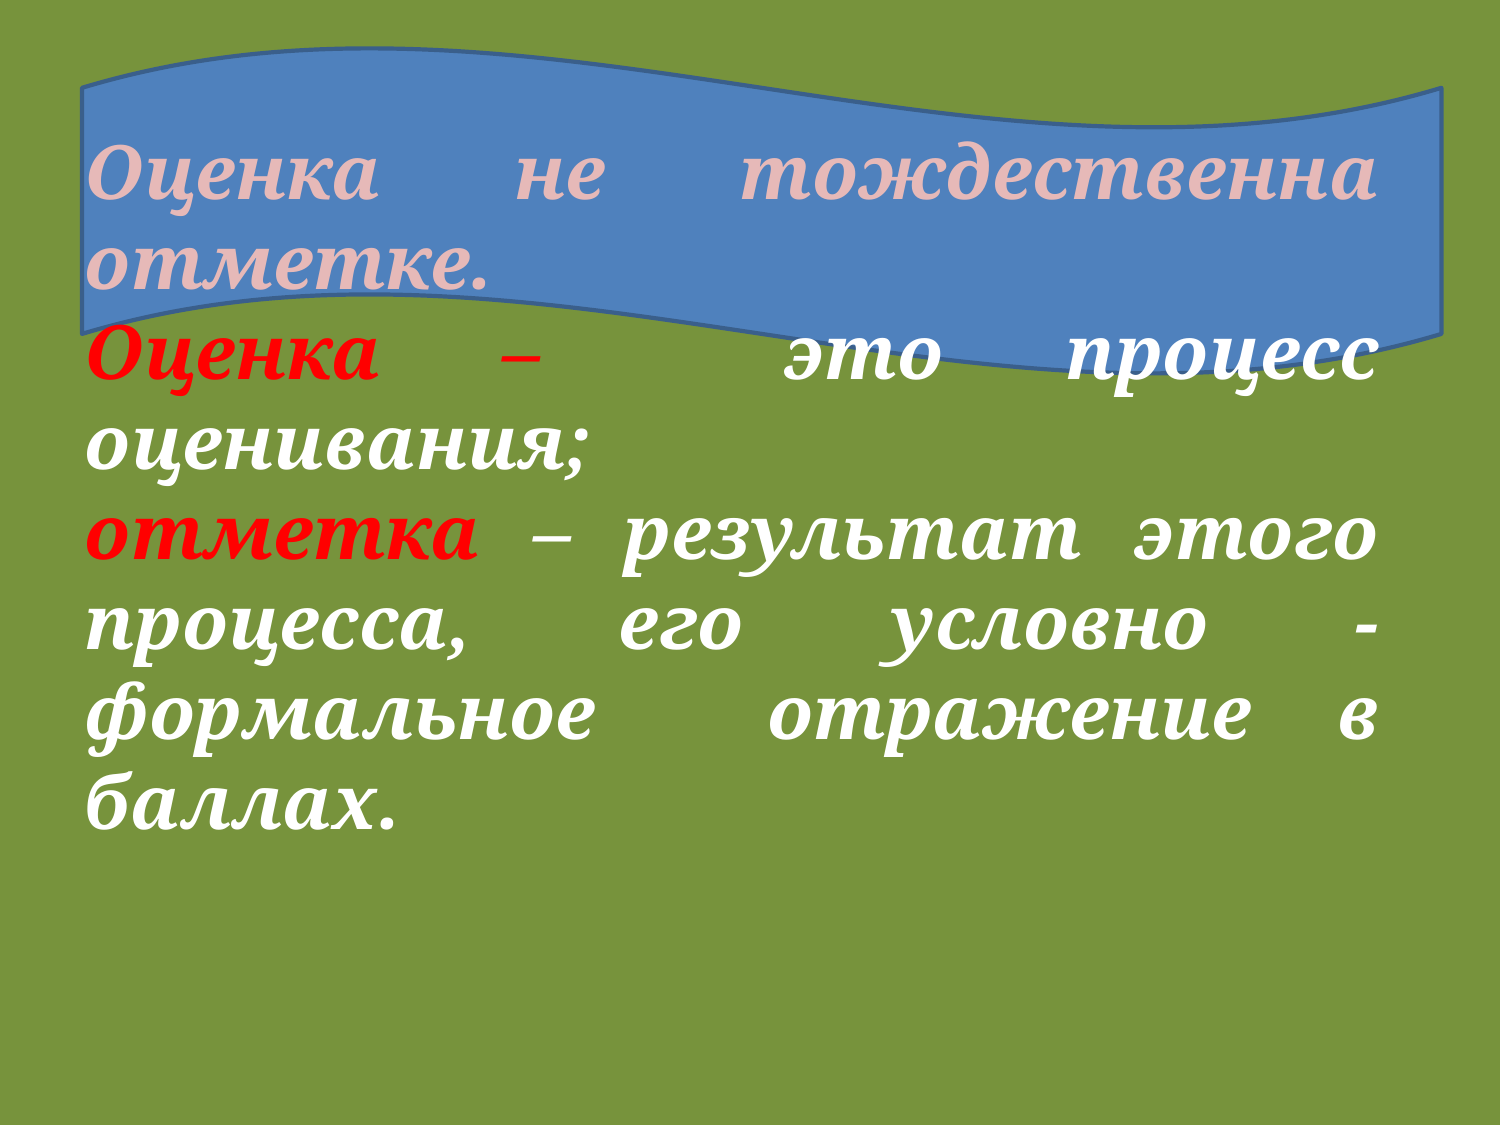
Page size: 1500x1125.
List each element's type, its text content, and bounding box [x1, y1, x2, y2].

text_box [79, 46, 998, 117]
text_box [1292, 85, 1444, 349]
text_box Оценка не тождественна отметке. Оценка – это процесс оценивания; отметка – результат этого процесса, его условно - формальное отражение в баллах. [70, 117, 1395, 852]
